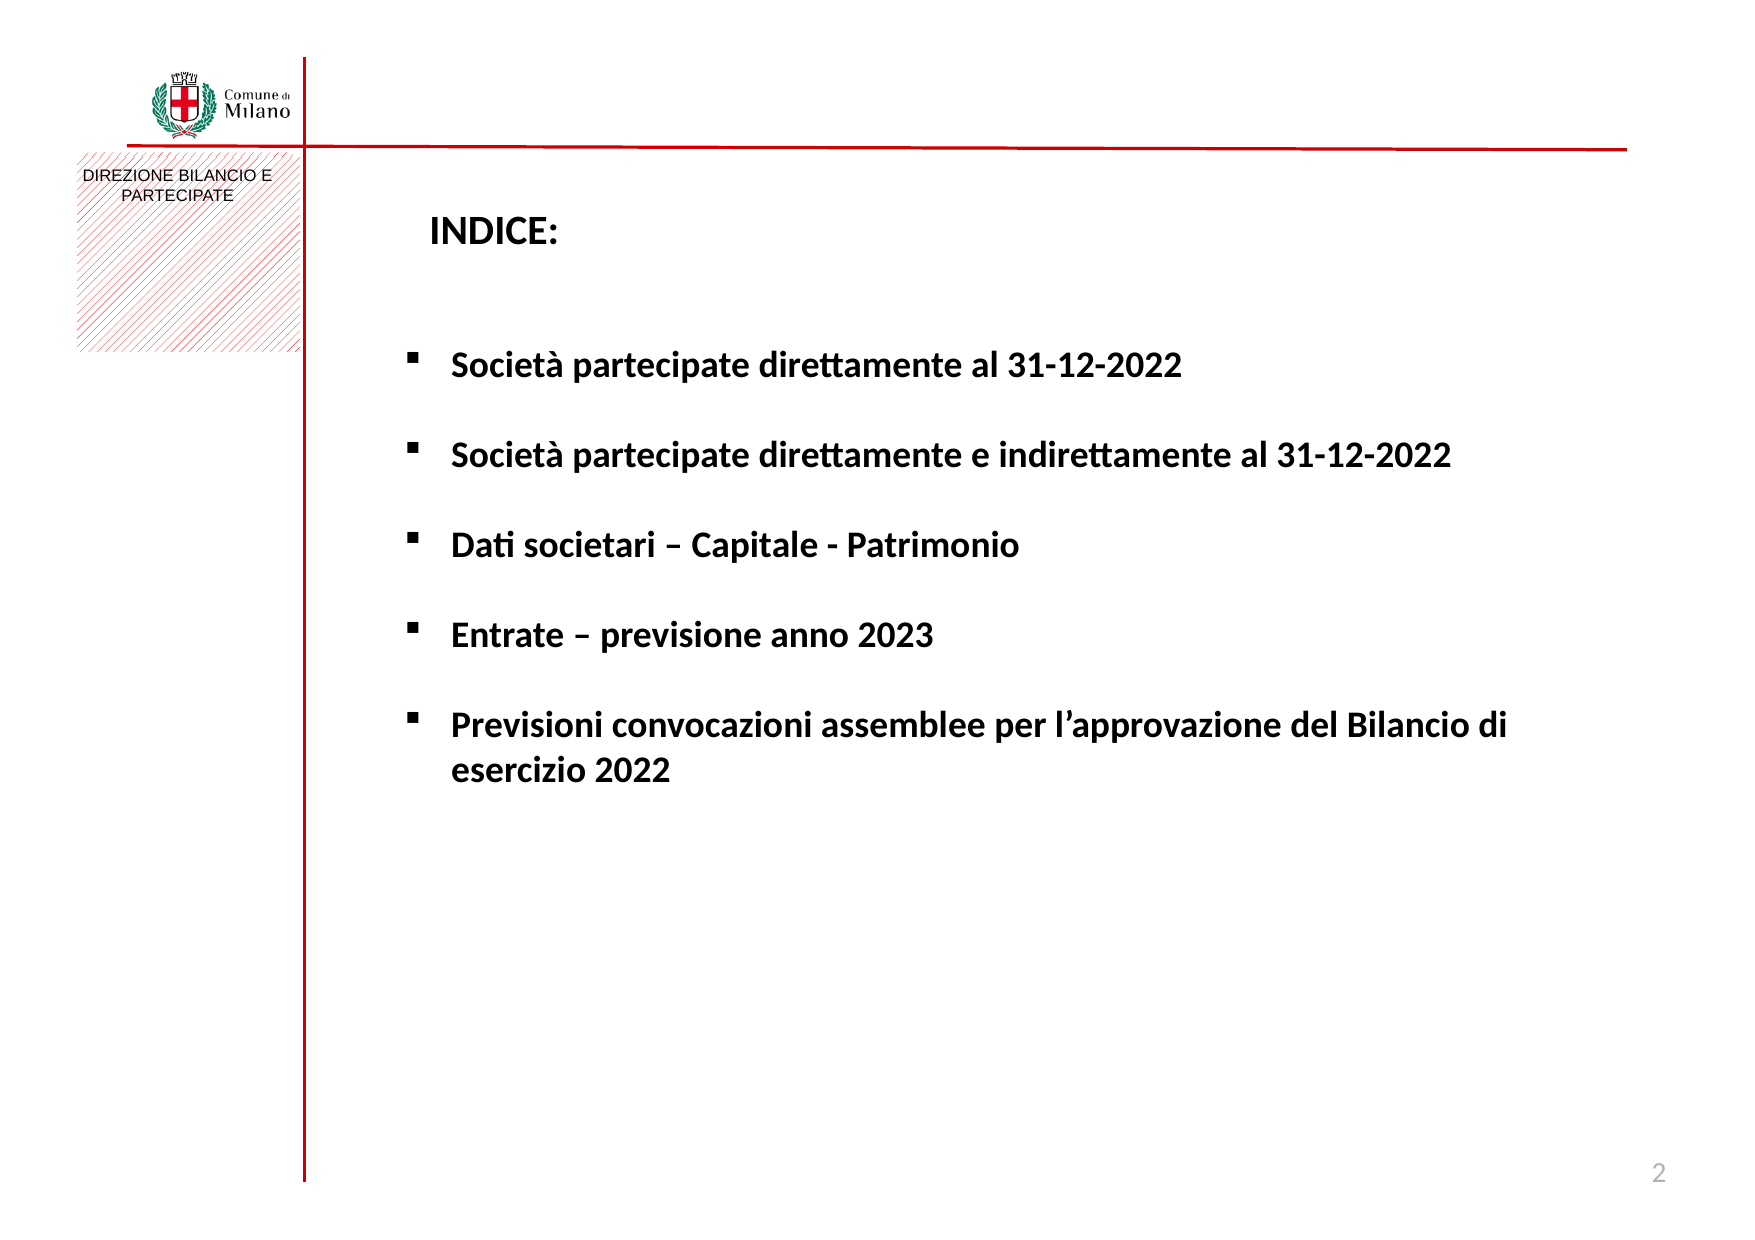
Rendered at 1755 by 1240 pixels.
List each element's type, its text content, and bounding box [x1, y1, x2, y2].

text_box DIREZIONE BILANCIO E PARTECIPATE [80, 152, 293, 157]
picture [150, 69, 294, 139]
text_box DIREZIONE BILANCIO E PARTECIPATE [62, 157, 298, 232]
text_box INDICE: [414, 195, 1227, 261]
text_box <numero> [1263, 1152, 1667, 1189]
text_box Società partecipate direttamente al 31-12-2022 Società partecipate direttamente e indirettamente al 31-12-2022 Dati societari – Capitale - Patrimonio Entrate – previsione anno 2023 Previsioni convocazioni assemblee per l’approvazione del Bilancio di esercizio 2022 [389, 332, 1574, 842]
text_box [77, 157, 300, 352]
